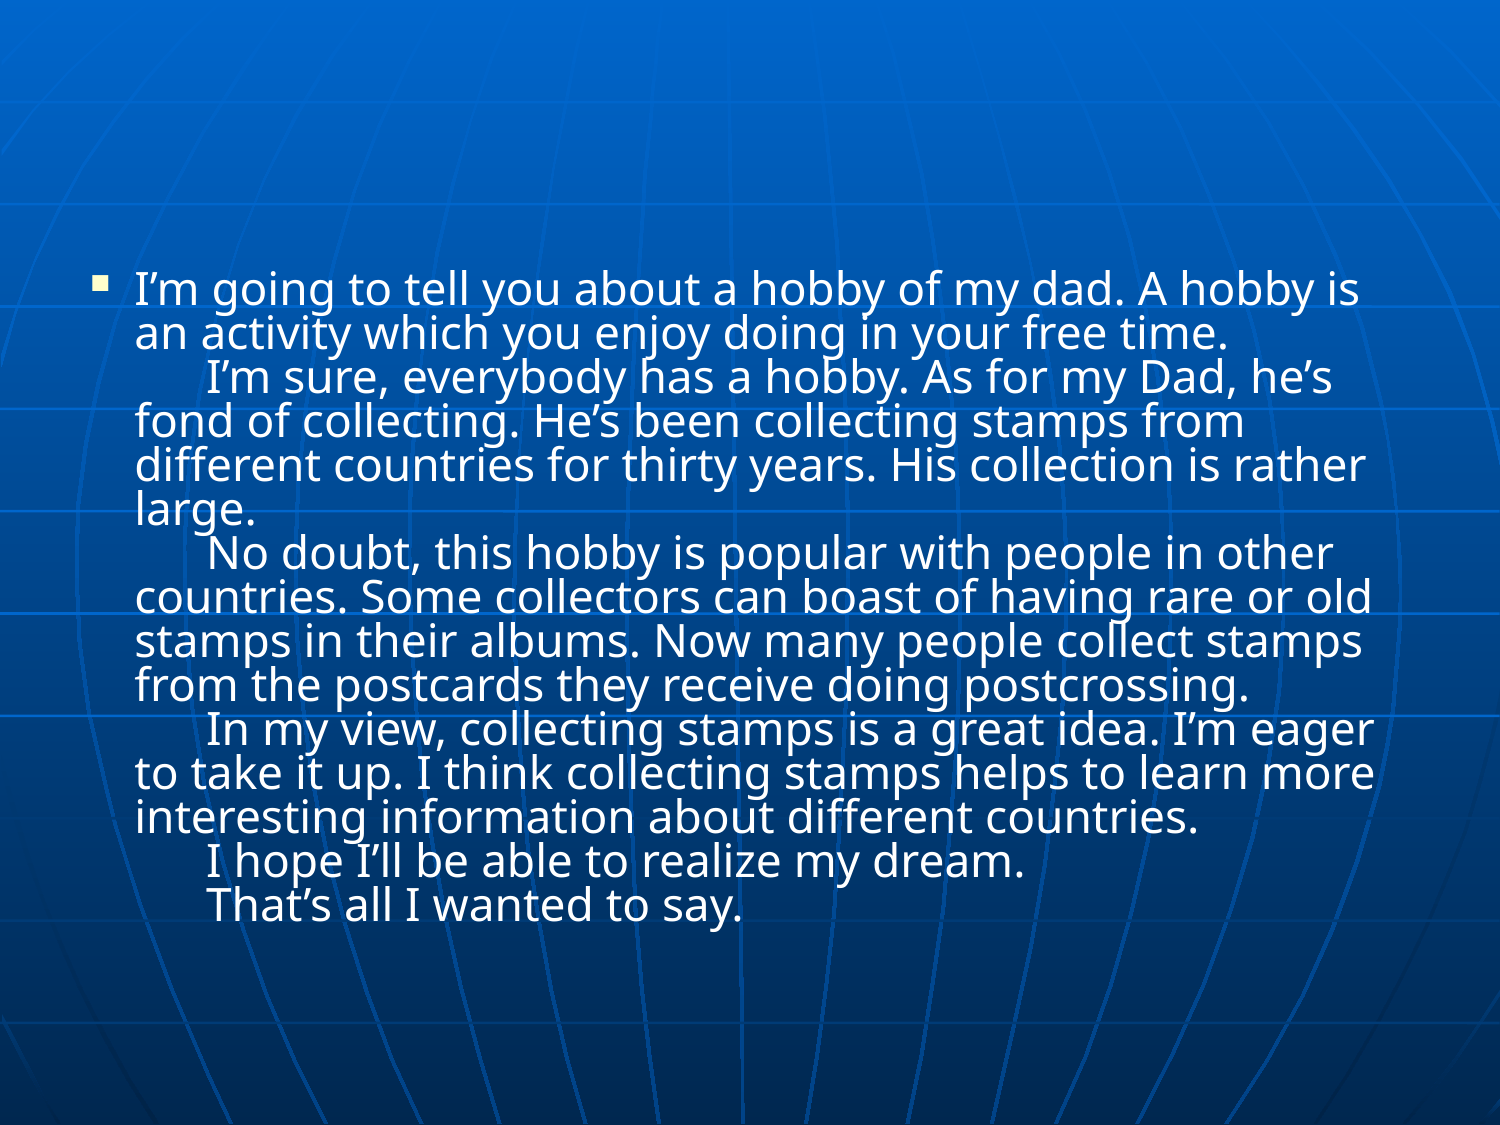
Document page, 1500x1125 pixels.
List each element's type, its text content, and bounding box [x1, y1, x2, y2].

list I’m going to tell you about a hobby of my dad. A hobby is an activity which you enjoy doing in your free time. I’m sure, everybody has a hobby. As for my Dad, he’s fond of collecting. He’s been collecting stamps from different countries for thirty years. His collection is rather large. No doubt, this hobby is popular with people in other countries. Some collectors can boast of having rare or old stamps in their albums. Now many people collect stamps from the postcards they receive doing postcrossing. In my view, collecting stamps is a great idea. I’m eager to take it up. I think collecting stamps helps to learn more interesting information about different countries. I hope I’ll be able to realize my dream. That’s all I wanted to say. [74, 262, 1426, 1006]
